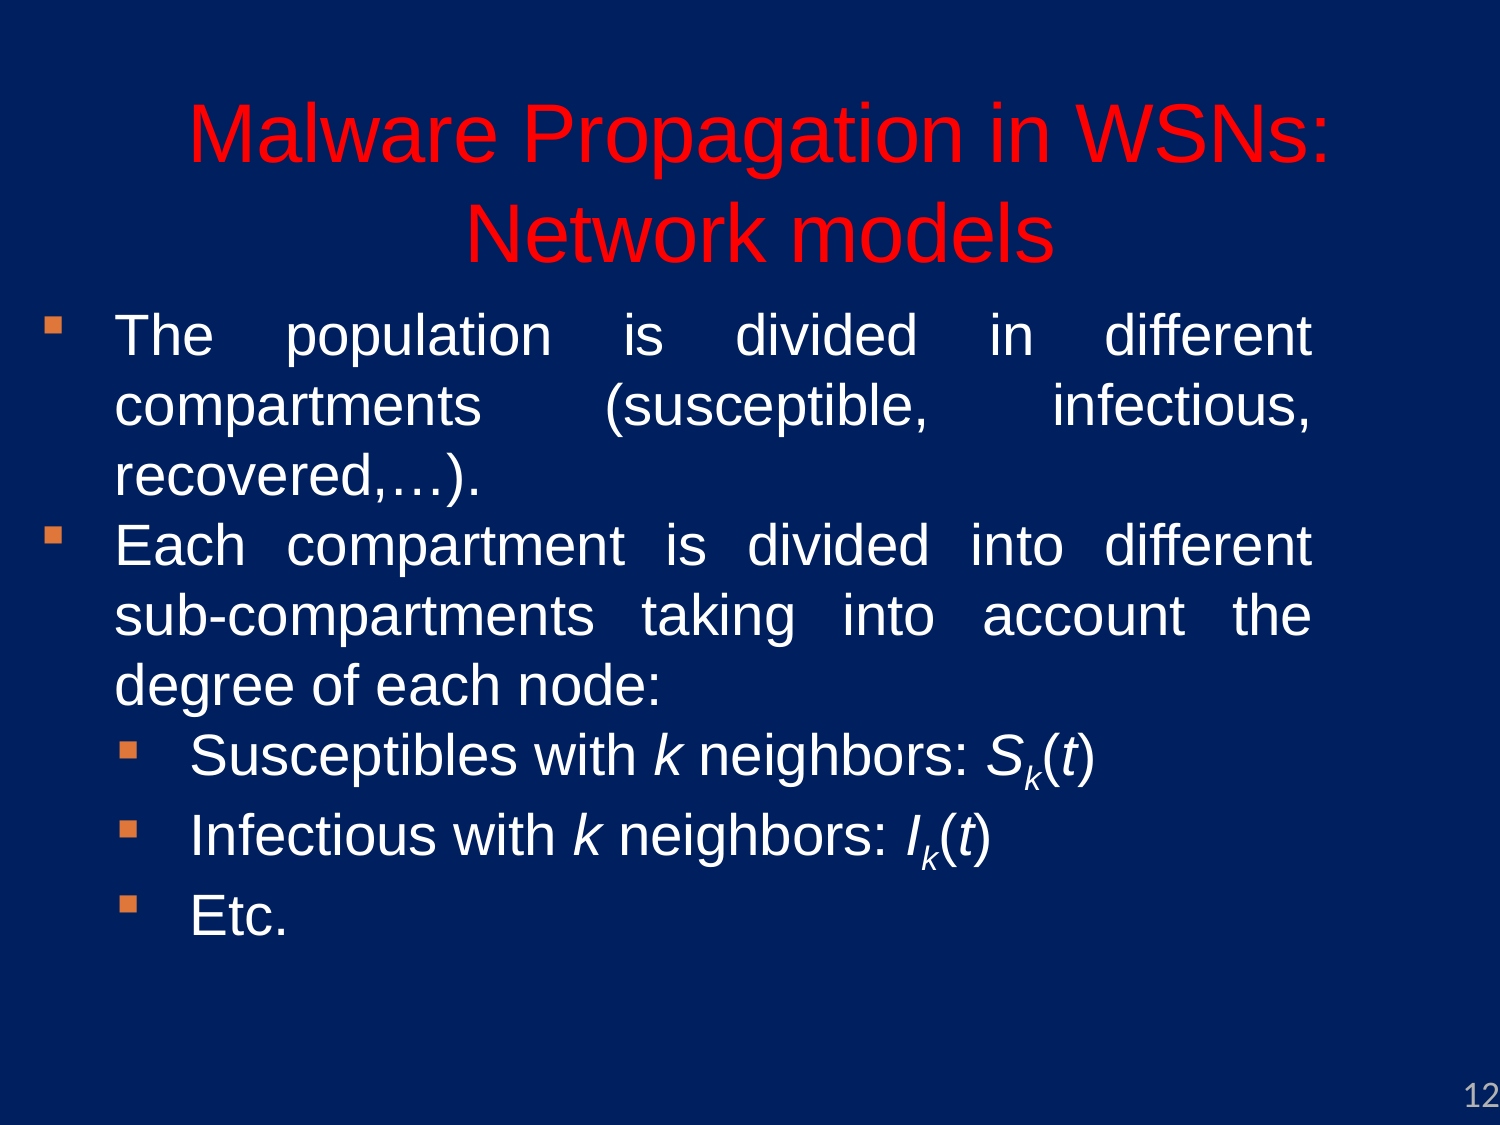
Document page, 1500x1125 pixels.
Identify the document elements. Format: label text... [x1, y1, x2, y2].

slide_number 12 [1437, 1069, 1500, 1125]
title Malware Propagation in WSNs: Network models [44, 53, 1456, 279]
text_box The population is divided in different compartments (susceptible, infectious, recovered,…). Each compartment is divided into different sub-compartments taking into account the degree of each node: Susceptibles with k neighbors: Sk(t) Infectious with k neighbors: Ik(t) Etc. [37, 297, 1313, 947]
